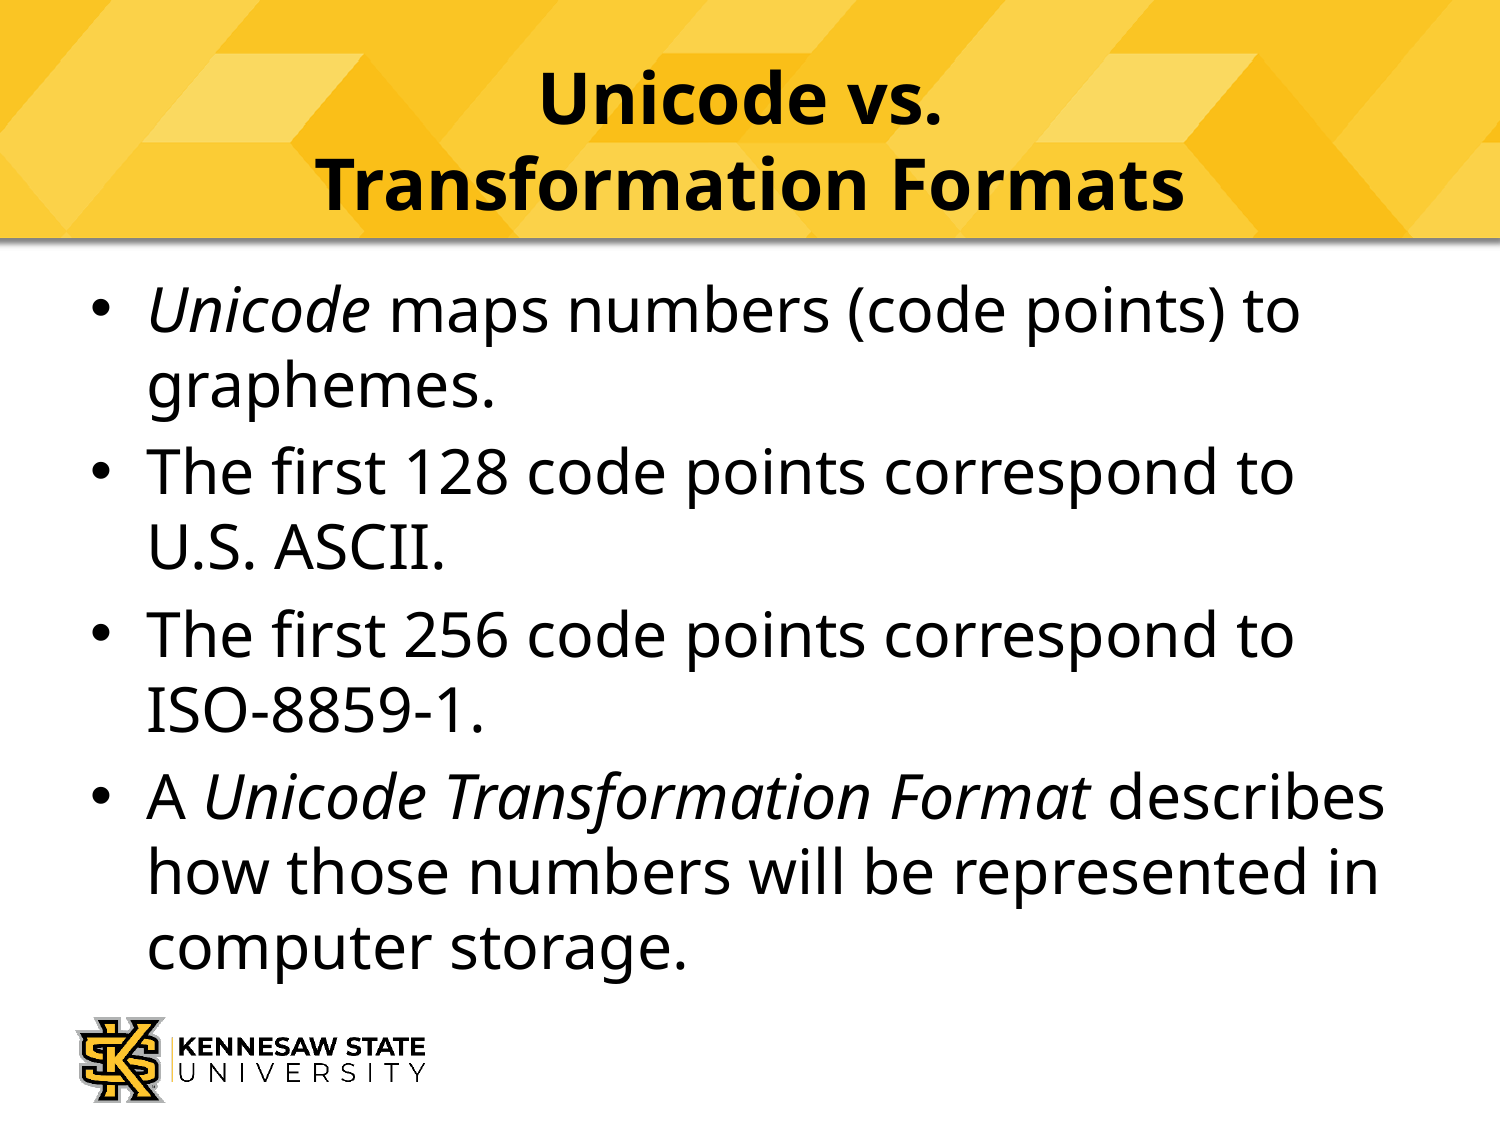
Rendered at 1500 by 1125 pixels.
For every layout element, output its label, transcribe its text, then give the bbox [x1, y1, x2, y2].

picture [75, 1017, 425, 1103]
title Unicode vs. Transformation Formats [75, 45, 1425, 233]
picture [0, 0, 1500, 251]
list Unicode maps numbers (code points) to graphemes. The first 128 code points correspond to U.S. ASCII. The first 256 code points correspond to ISO-8859-1. A Unicode Transformation Format describes how those numbers will be represented in computer storage. [75, 262, 1425, 1005]
